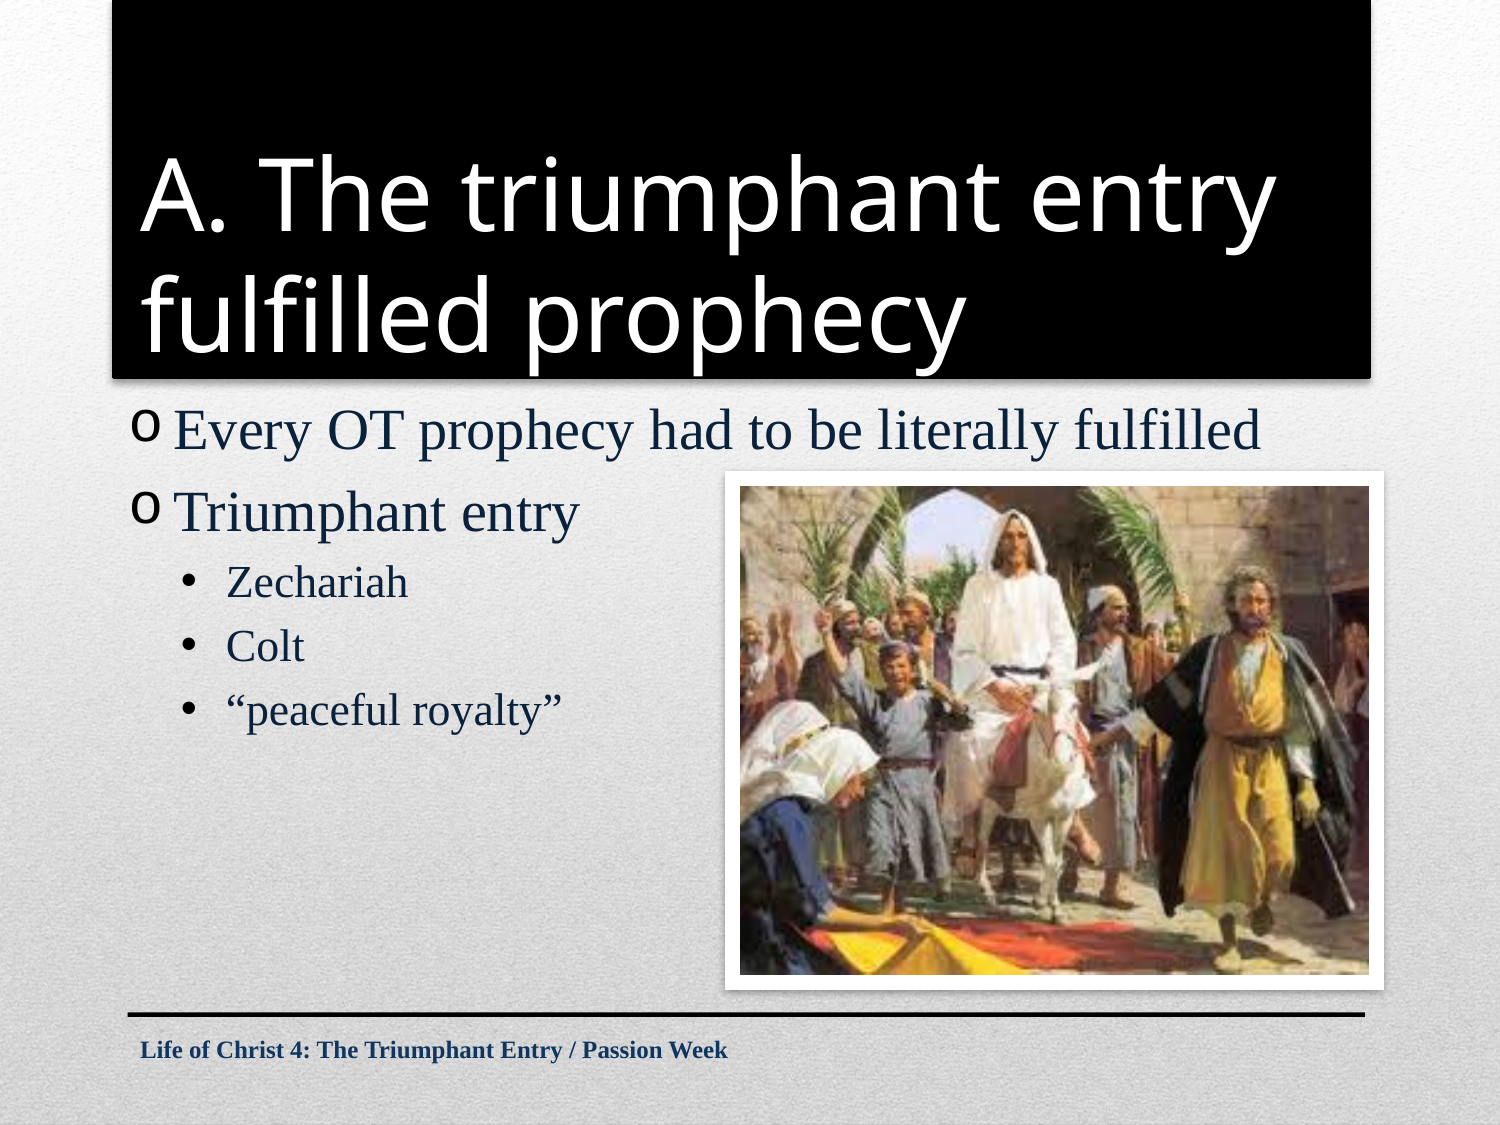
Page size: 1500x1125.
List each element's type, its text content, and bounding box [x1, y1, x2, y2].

picture [738, 485, 1371, 976]
title A. The triumphant entry fulfilled prophecy [125, 117, 1370, 381]
footer Life of Christ 4: The Triumphant Entry / Passion Week [125, 1021, 925, 1079]
text_box [112, 0, 1371, 379]
list Every OT prophecy had to be literally fulfilled Triumphant entry Zechariah Colt “peaceful royalty” [113, 383, 1370, 1021]
